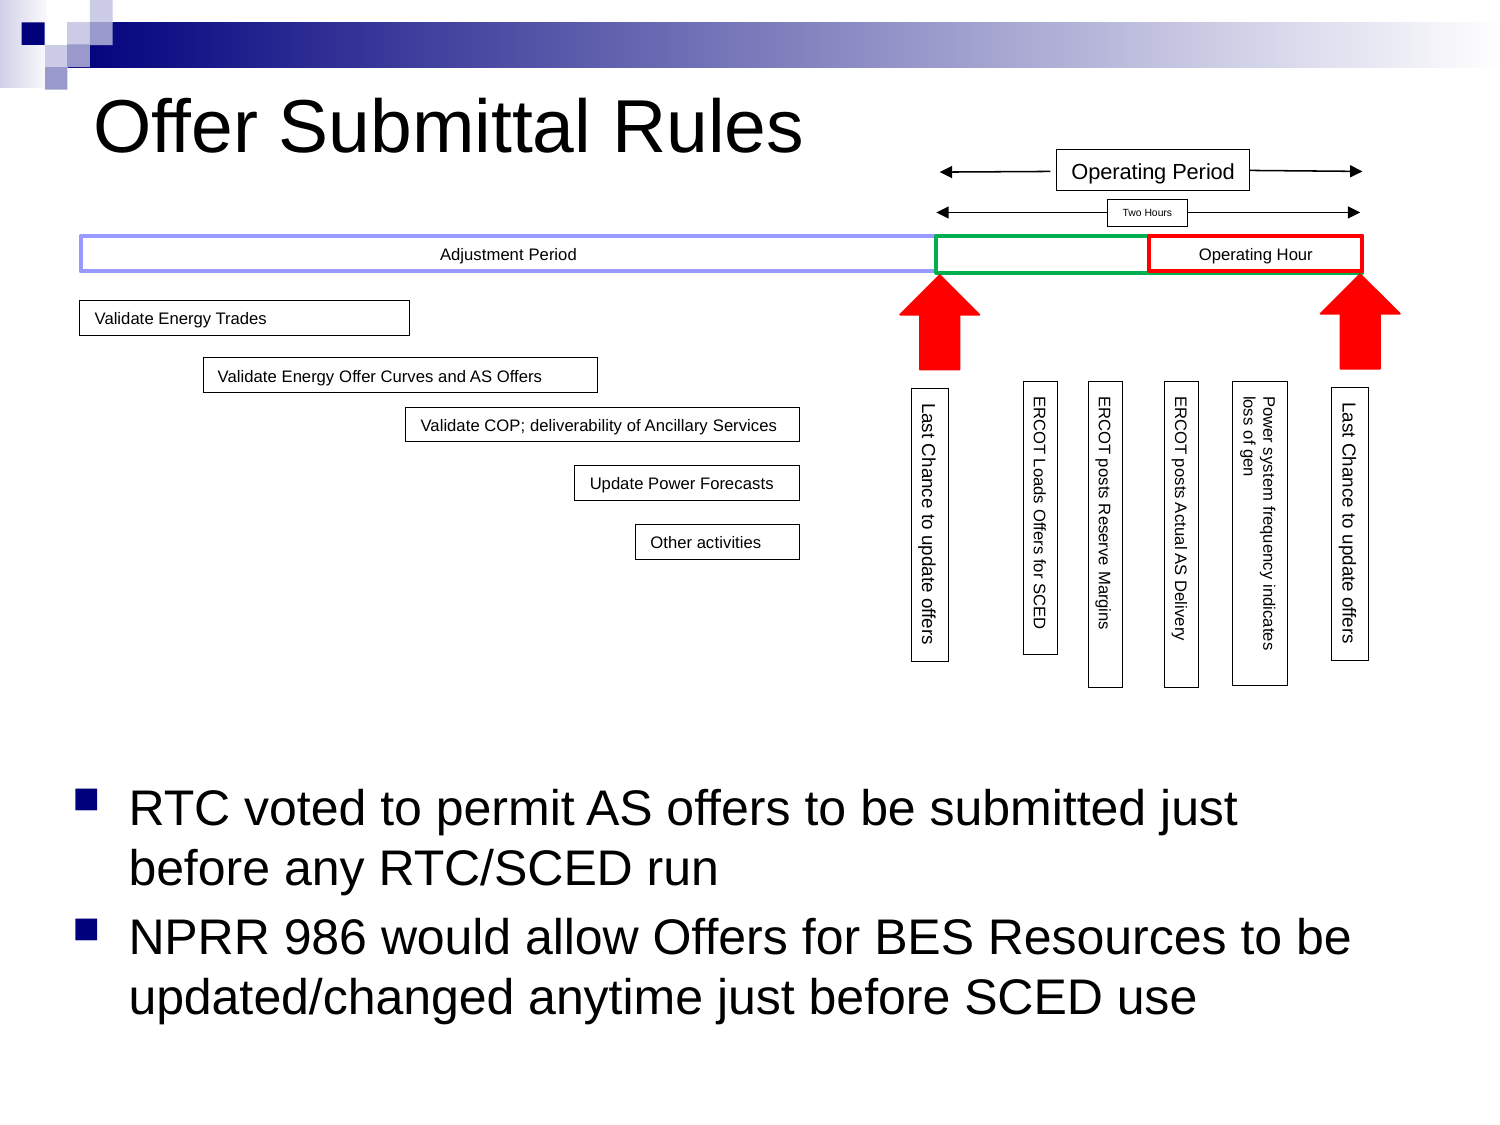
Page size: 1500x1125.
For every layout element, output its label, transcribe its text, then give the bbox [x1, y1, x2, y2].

text_box Operating Period [1056, 149, 1250, 191]
text_box Validate COP; deliverability of Ancillary Services [405, 407, 800, 442]
text_box Two Hours [1107, 199, 1188, 211]
text_box ERCOT posts Reserve Margins [1088, 381, 1123, 688]
list RTC voted to permit AS offers to be submitted just before any RTC/SCED run NPRR 986 would allow Offers for BES Resources to be updated/changed anytime just before SCED use [57, 767, 1394, 1047]
text_box Validate Energy Offer Curves and AS Offers [203, 357, 598, 393]
text_box Validate Energy Trades [79, 300, 410, 336]
text_box Last Chance to update offers [911, 388, 949, 662]
text_box Power system frequency indicates loss of gen [1232, 381, 1288, 686]
text_box Adjustment Period [80, 236, 936, 272]
text_box [936, 236, 1363, 273]
text_box Operating Hour [1149, 236, 1363, 272]
text_box Last Chance to update offers [1331, 387, 1369, 661]
text_box ERCOT posts Actual AS Delivery [1164, 381, 1199, 688]
text_box Update Power Forecasts [574, 465, 800, 501]
title Offer Submittal Rules [78, 47, 866, 198]
text_box Other activities [635, 524, 800, 560]
text_box [1320, 274, 1401, 369]
text_box [900, 275, 980, 370]
text_box ERCOT Loads Offers for SCED [1023, 381, 1058, 655]
text_box Two Hours [1107, 221, 1188, 227]
